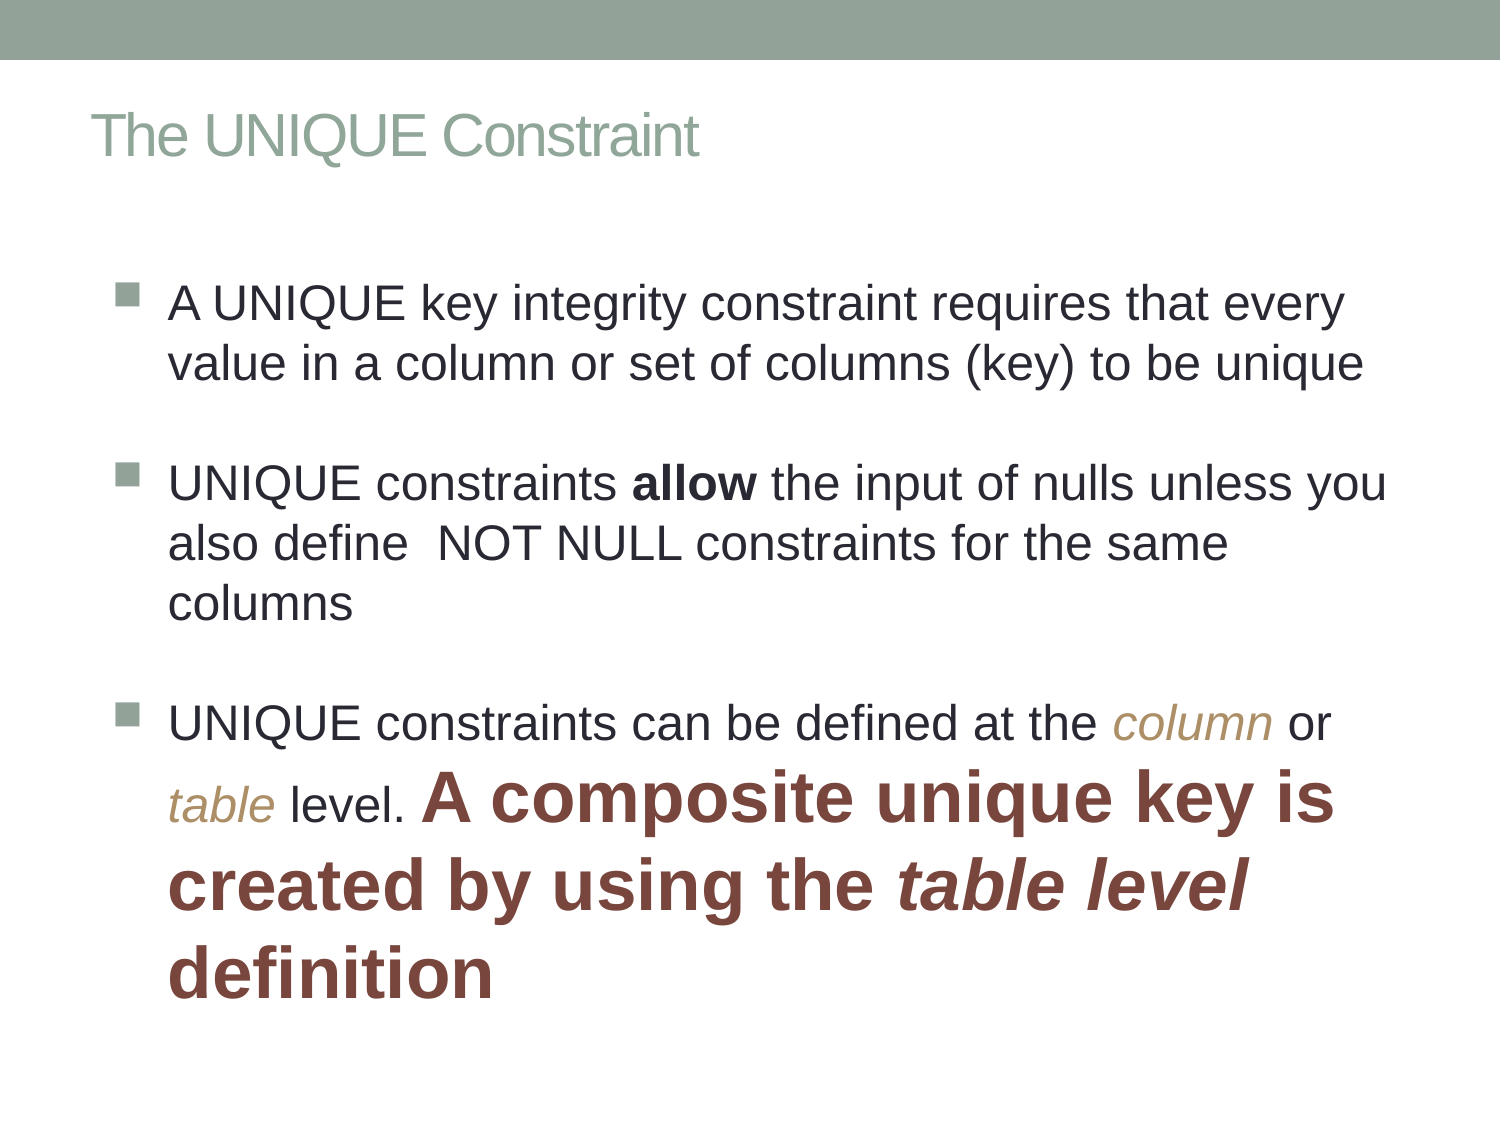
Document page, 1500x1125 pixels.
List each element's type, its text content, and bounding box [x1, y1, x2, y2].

list A UNIQUE key integrity constraint requires that every value in a column or set of columns (key) to be unique UNIQUE constraints allow the input of nulls unless you also define NOT NULL constraints for the same columns UNIQUE constraints can be defined at the column or table level. A composite unique key is created by using the table level definition [75, 262, 1425, 1063]
title The UNIQUE Constraint [75, 87, 1425, 250]
